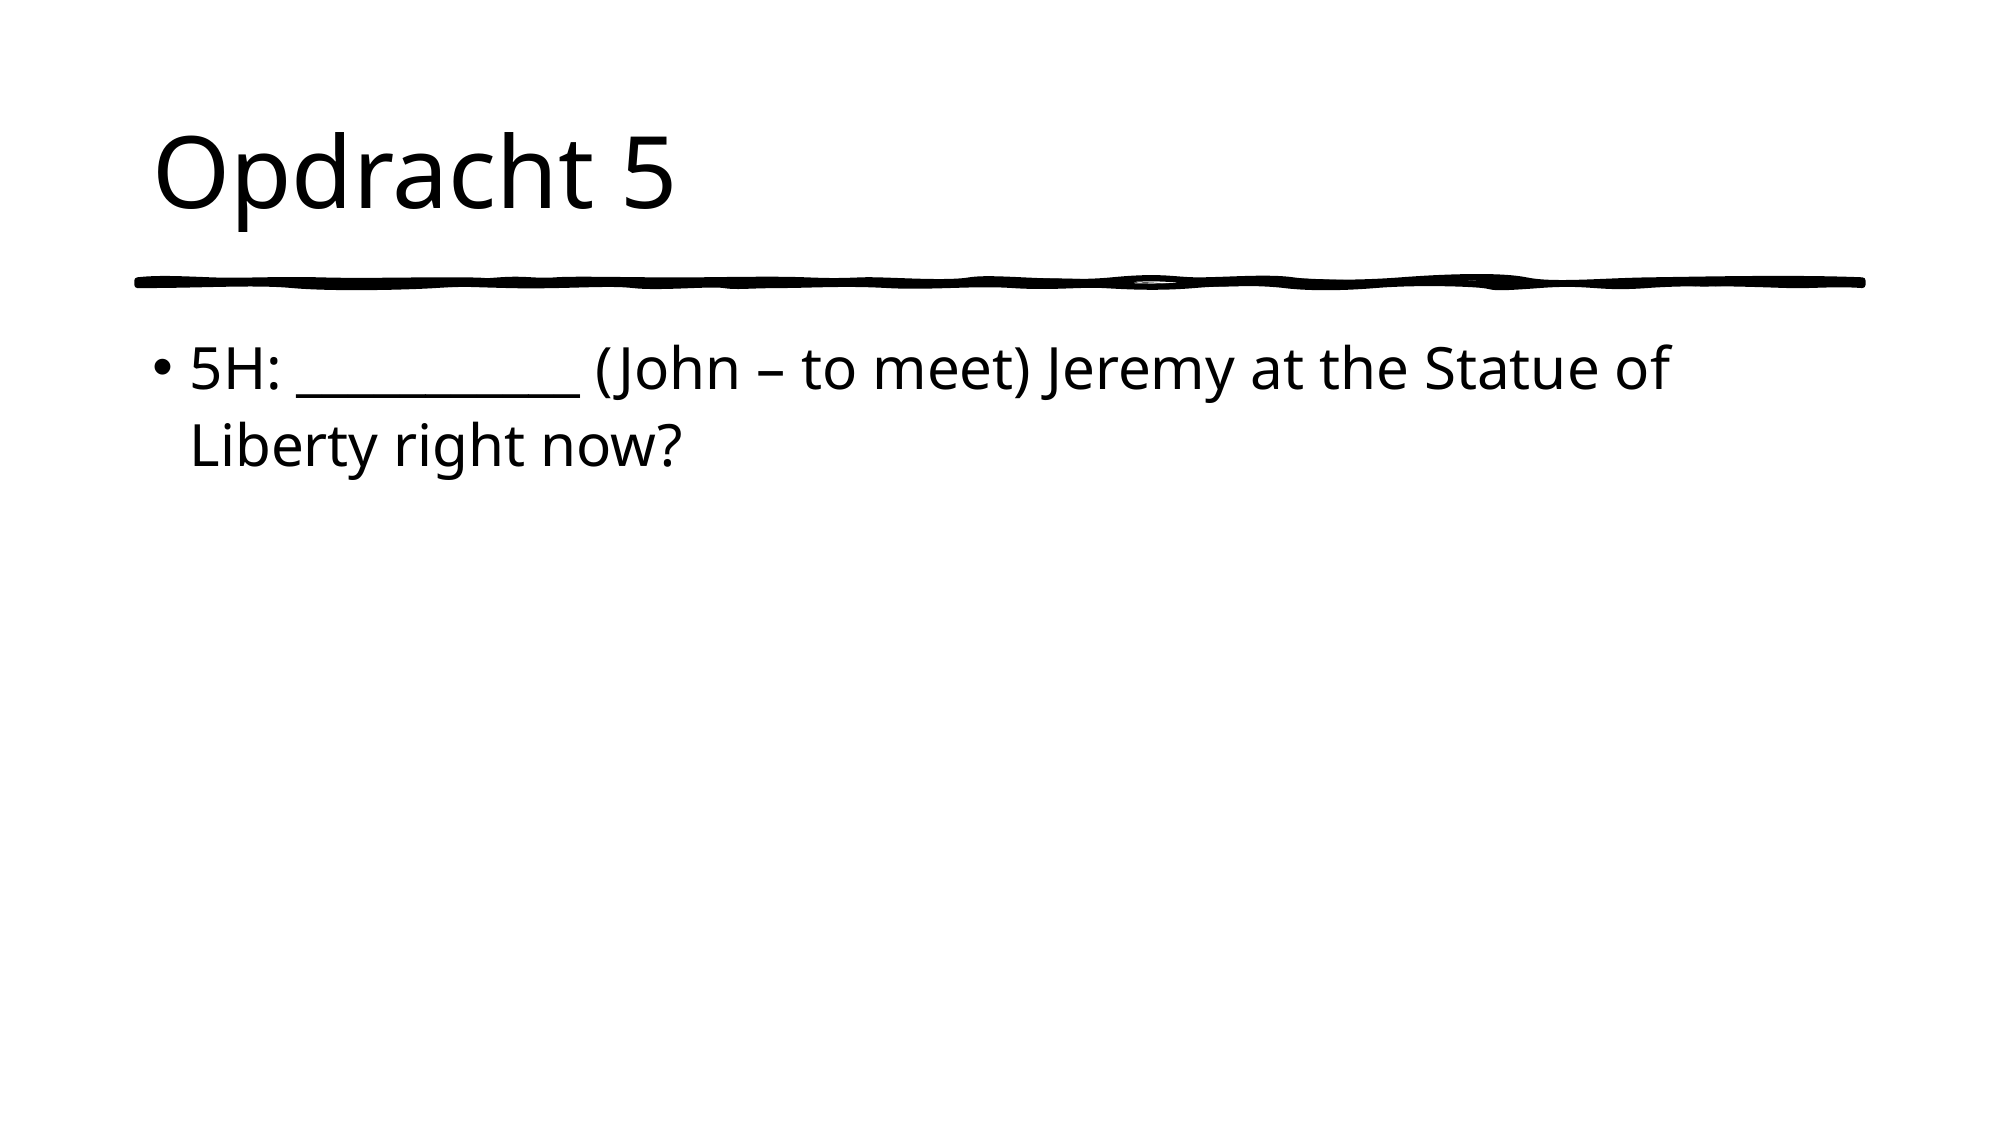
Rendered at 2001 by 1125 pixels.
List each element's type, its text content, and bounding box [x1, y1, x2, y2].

list 5H: ___________ (John – to meet) Jeremy at the Statue of Liberty right now? [137, 316, 1863, 1014]
title Opdracht 5 [137, 59, 1863, 278]
